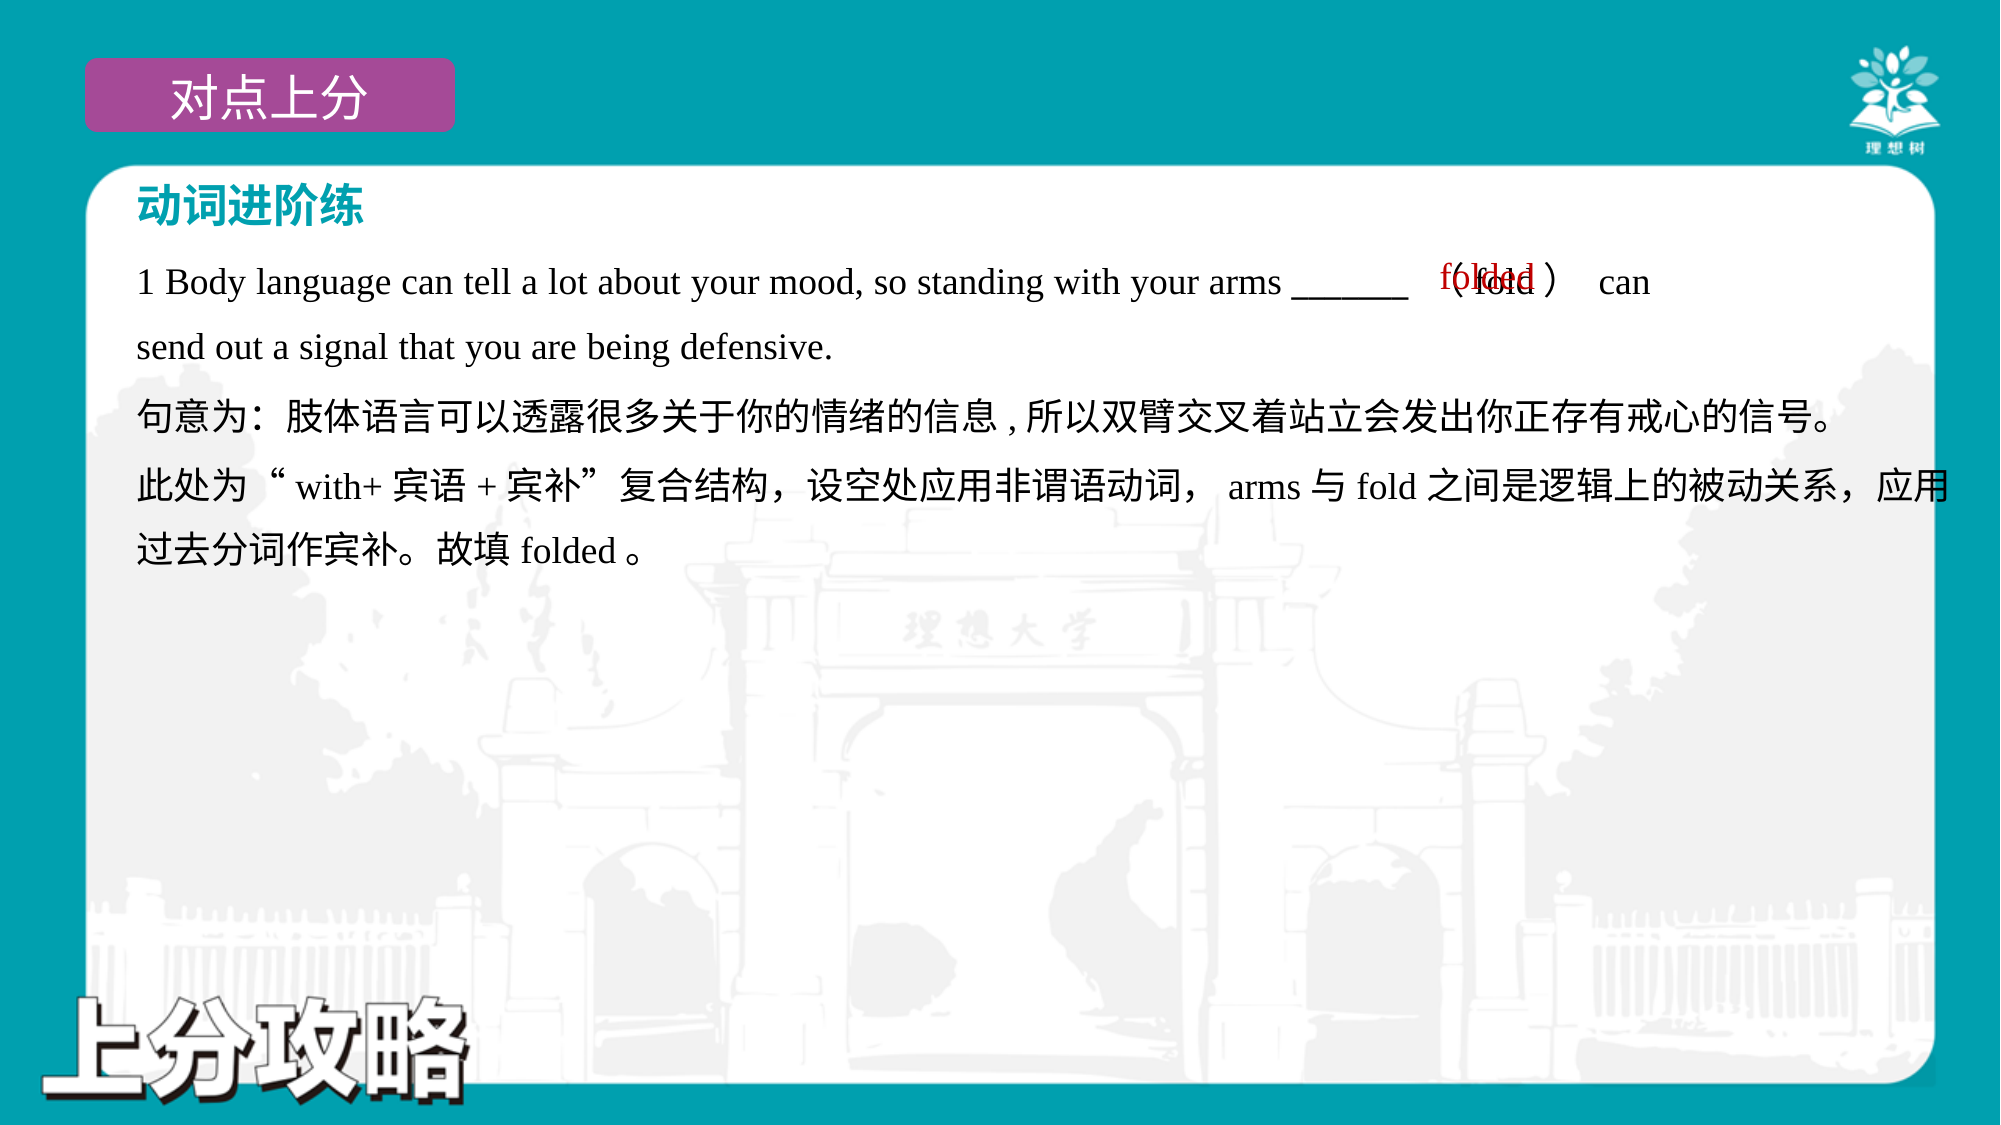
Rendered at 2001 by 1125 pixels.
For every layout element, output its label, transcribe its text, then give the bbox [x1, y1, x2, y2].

text_box folded [1425, 228, 1550, 290]
text_box 句意为：肢体语言可以透露很多关于你的情绪的信息,所以双臂交叉着站立会发出你正存有戒心的信号。 此处为“with+宾语+宾补”复合结构，设空处应用非谓语动词，arms与fold之间是逻辑上的被动关系，应用 过去分词作宾补。故填folded。 [136, 369, 1865, 565]
text_box 1 Body language can tell a lot about your mood, so standing with your arms _______ （fold） can send out a signal that you are being defensive. [136, 233, 1865, 360]
picture [0, 0, 2000, 1125]
text_box 动词进阶练 [136, 176, 1865, 232]
